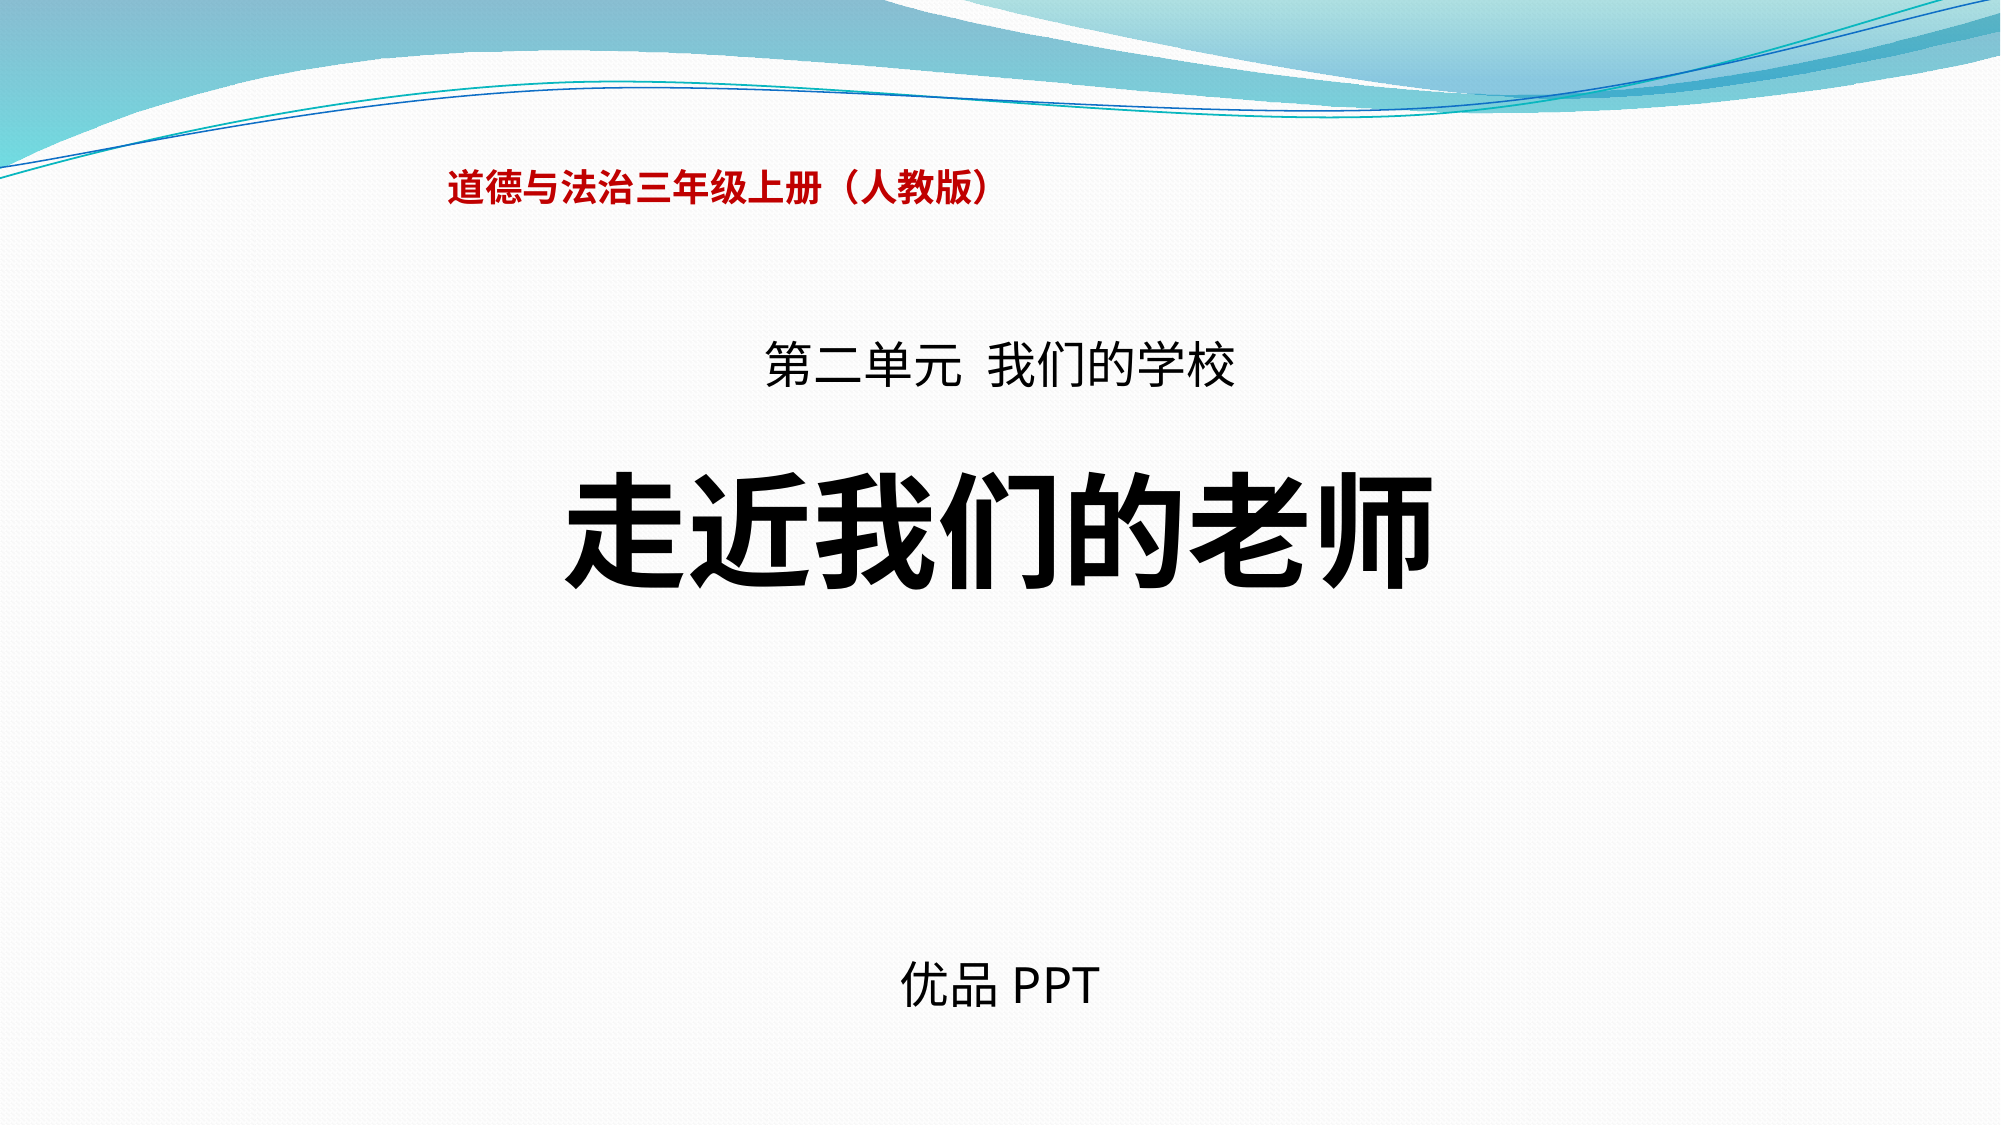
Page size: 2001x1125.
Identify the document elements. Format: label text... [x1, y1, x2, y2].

text_box 道德与法治三年级上册（人教版） [432, 156, 1568, 216]
text_box 第二单元 我们的学校 走近我们的老师 [249, 326, 1750, 611]
text_box 优品PPT [828, 940, 1172, 1022]
